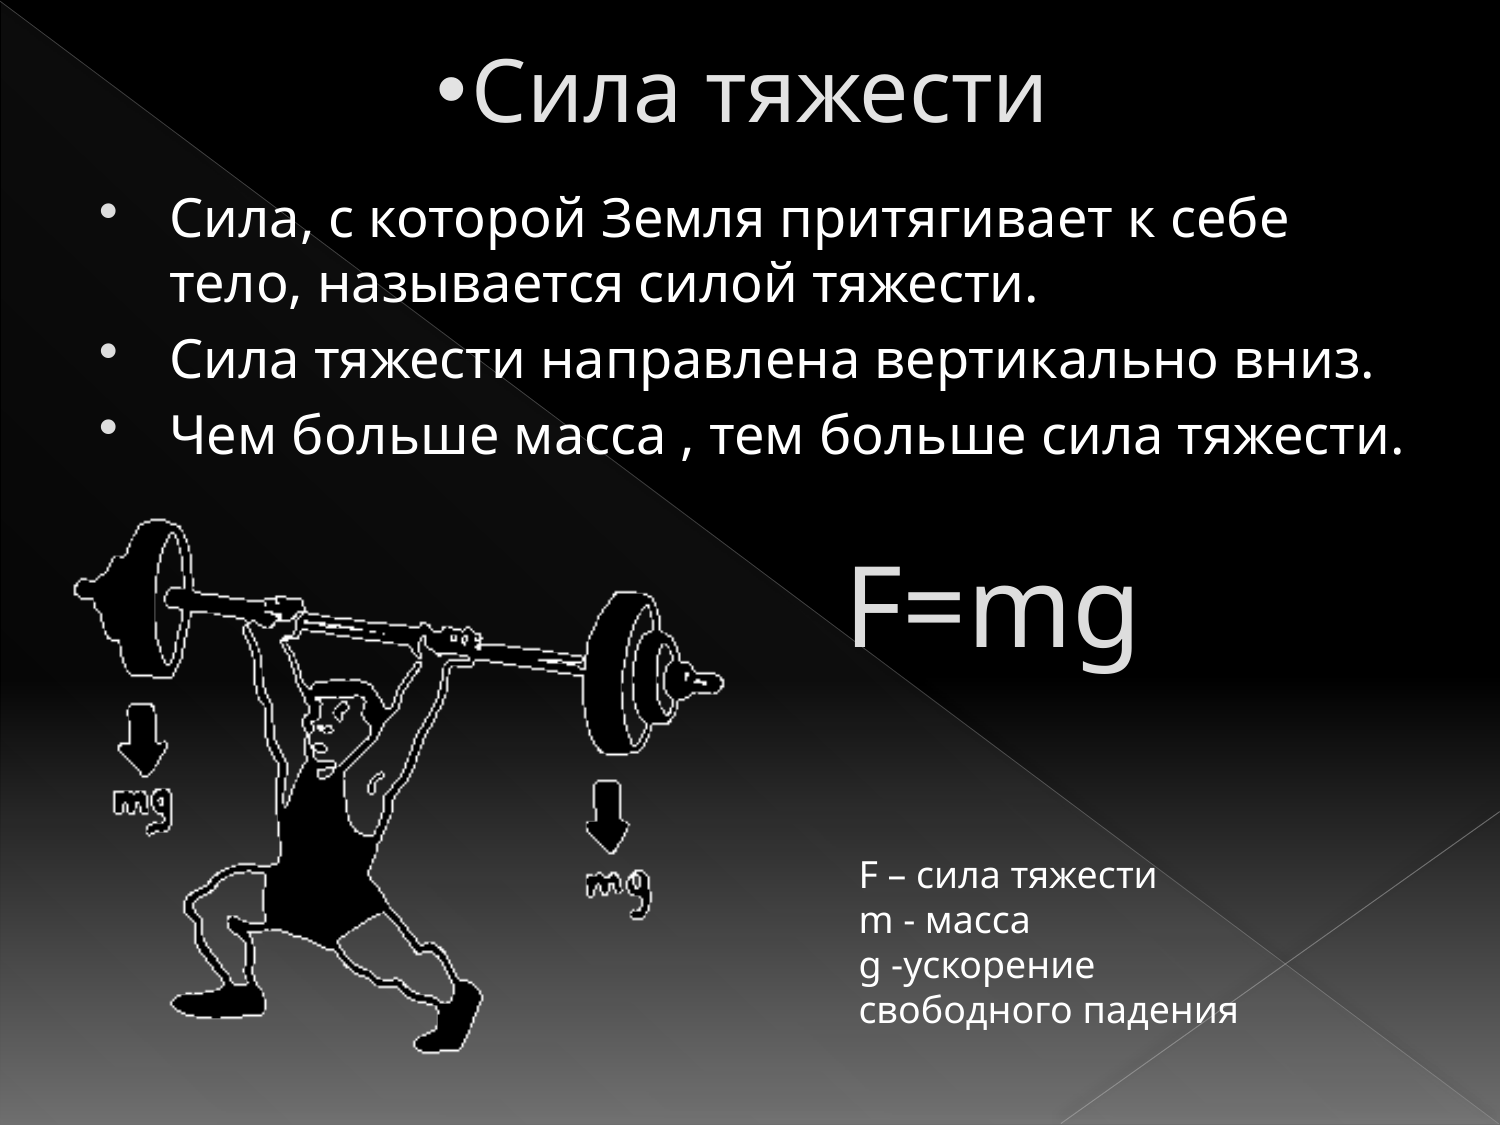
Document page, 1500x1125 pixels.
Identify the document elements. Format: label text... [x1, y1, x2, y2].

list Сила, с которой Земля притягивает к себе тело, называется силой тяжести. Сила тяжести направлена вертикально вниз. Чем больше масса , тем больше сила тяжести. [75, 175, 1430, 481]
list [70, 515, 727, 1061]
text_box F=mg [773, 527, 1243, 678]
text_box F – сила тяжести m - масса g -ускорение свободного падения [843, 843, 1325, 1039]
title Сила тяжести [70, 0, 1421, 176]
